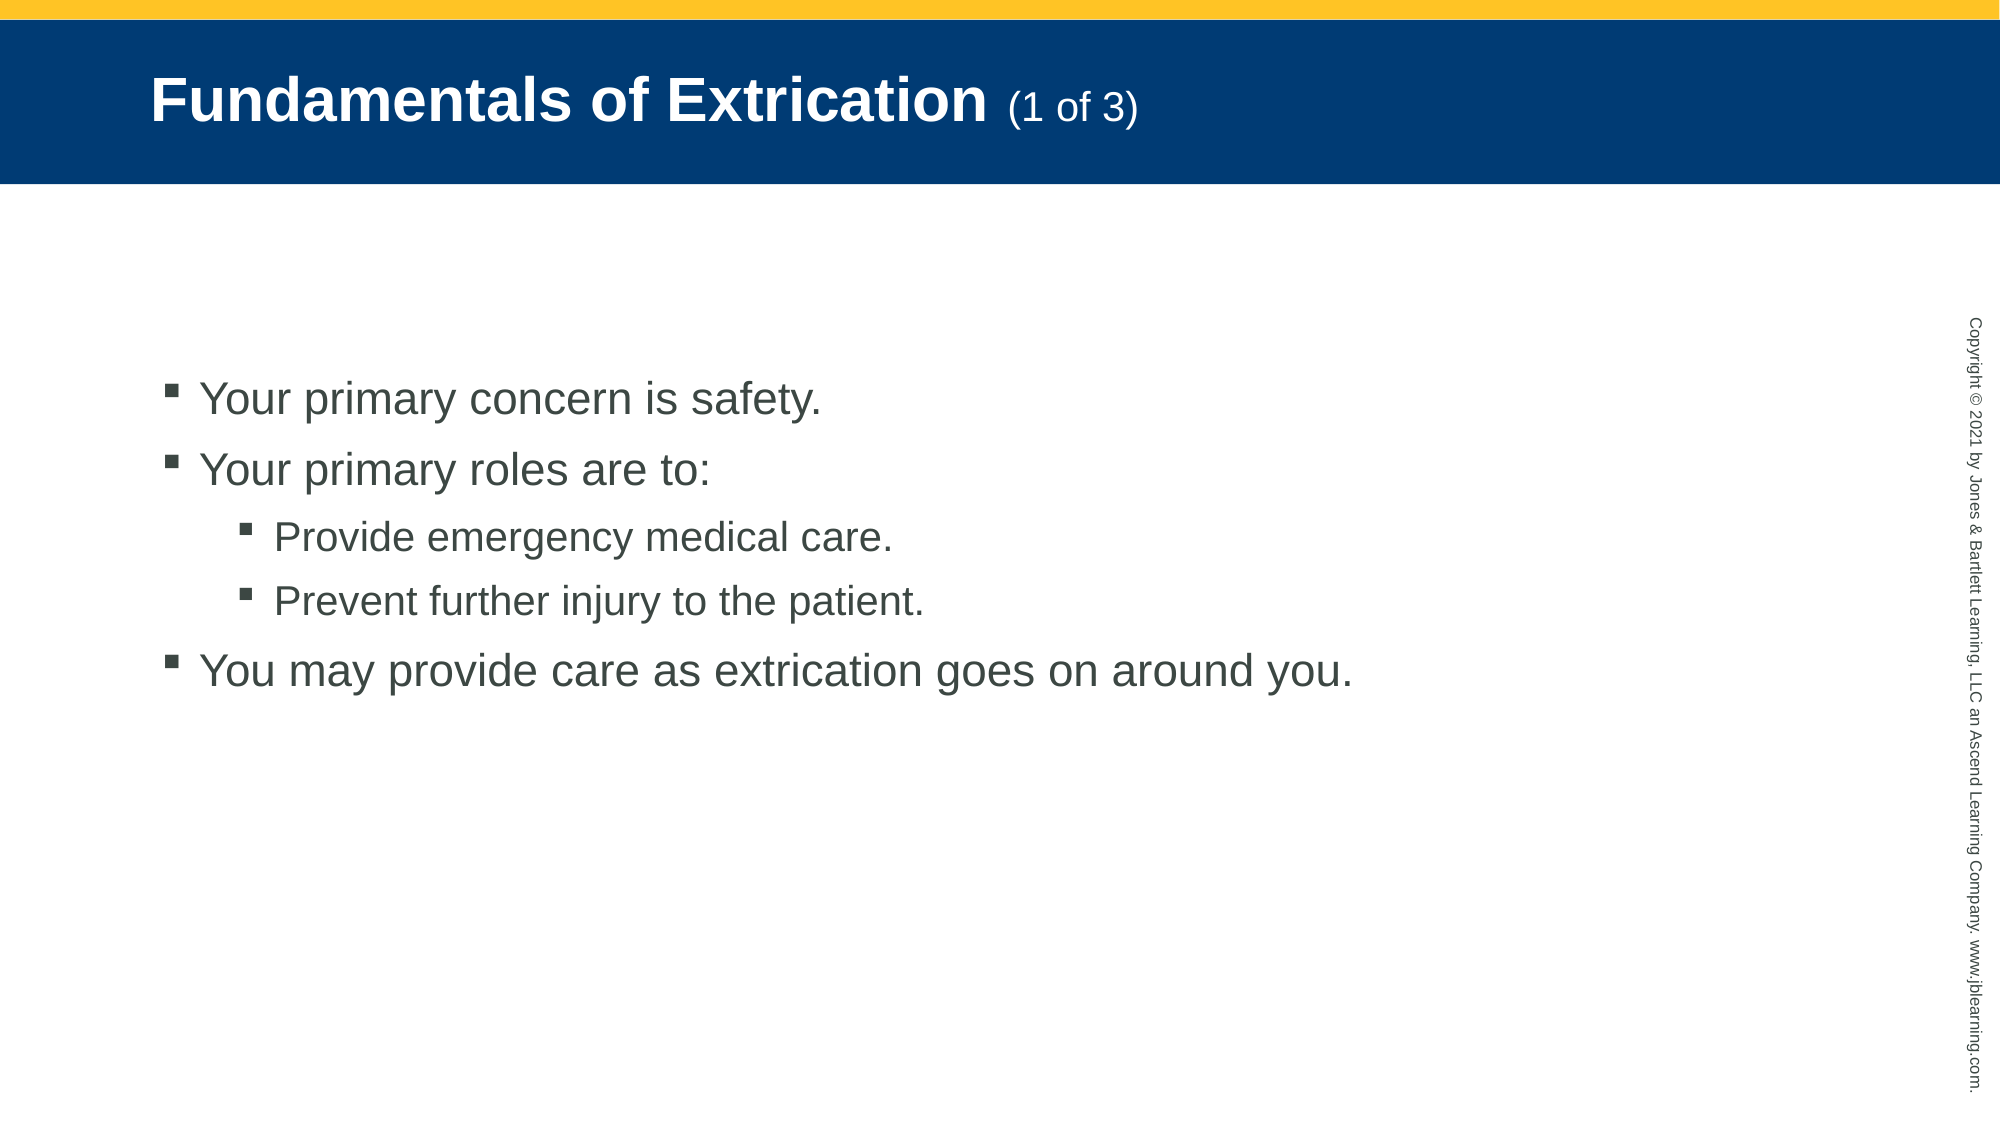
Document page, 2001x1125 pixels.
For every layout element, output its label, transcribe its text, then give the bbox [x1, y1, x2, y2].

title Fundamentals of Extrication (1 of 3) [0, 19, 2000, 185]
list Your primary concern is safety. Your primary roles are to: Provide emergency medical care. Prevent further injury to the patient. You may provide care as extrication goes on around you. [146, 361, 1859, 1016]
